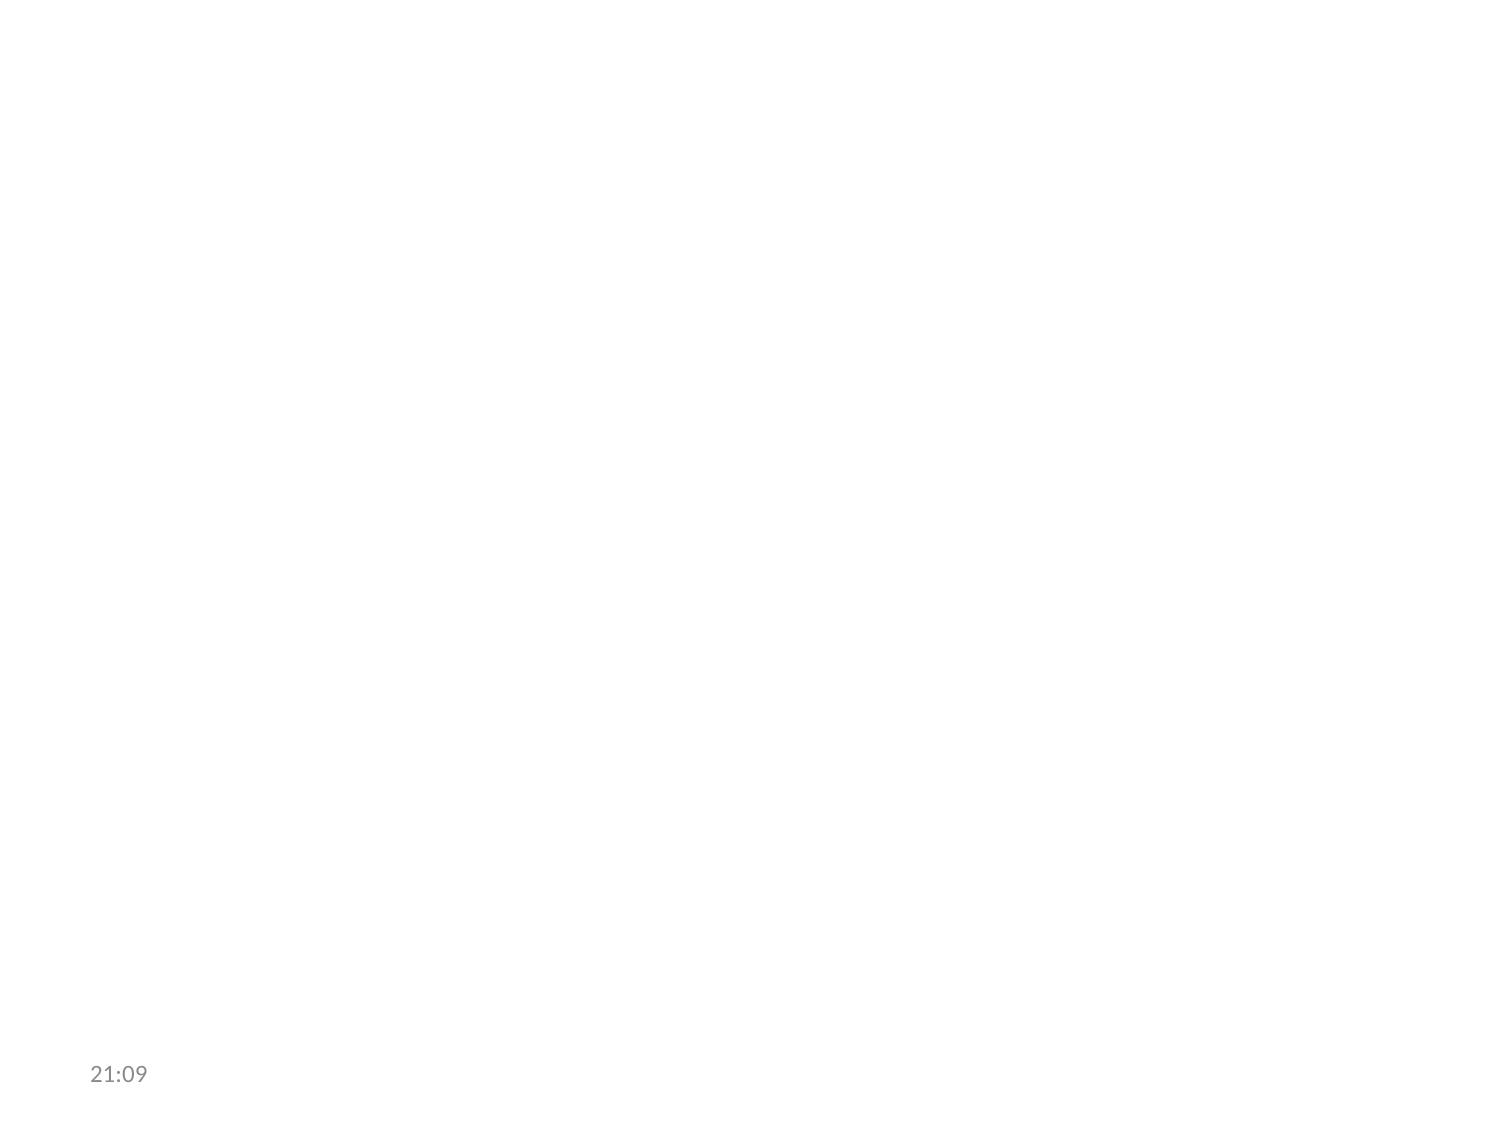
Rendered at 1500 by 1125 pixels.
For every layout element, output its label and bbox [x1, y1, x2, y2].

slide_number [75, 1042, 425, 1103]
